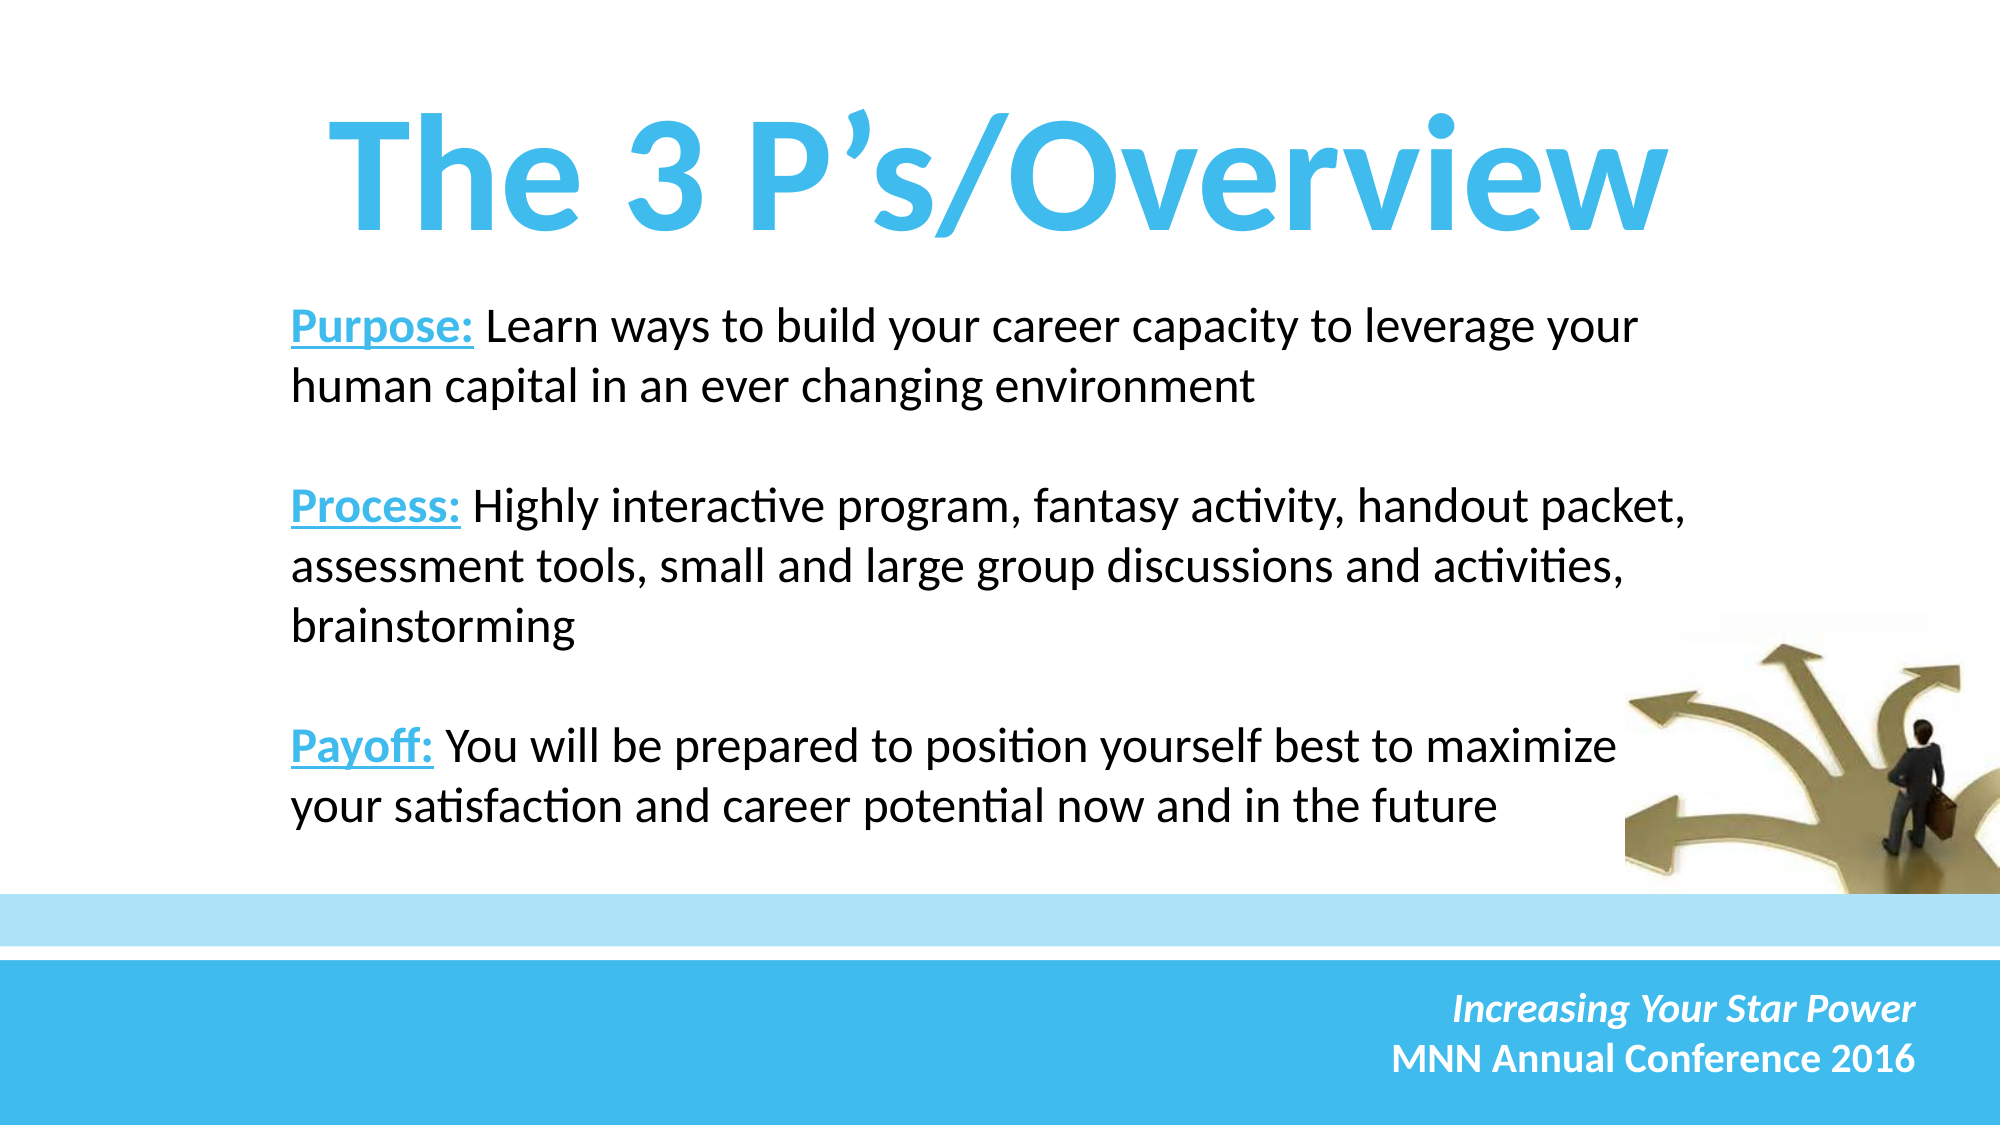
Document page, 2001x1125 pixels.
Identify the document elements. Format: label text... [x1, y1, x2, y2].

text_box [783, 972, 1932, 1089]
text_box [0, 894, 2000, 972]
text_box [0, 972, 2000, 1125]
text_box Purpose: Learn ways to build your career capacity to leverage your human capital in an ever changing environment Process: Highly interactive program, fantasy activity, handout packet, assessment tools, small and large group discussions and activities, brainstorming Payoff: You will be prepared to position yourself best to maximize your satisfaction and career potential now and in the future [275, 284, 1724, 840]
text_box The 3 P’s/Overview [124, 83, 1876, 272]
picture [1625, 613, 2000, 894]
